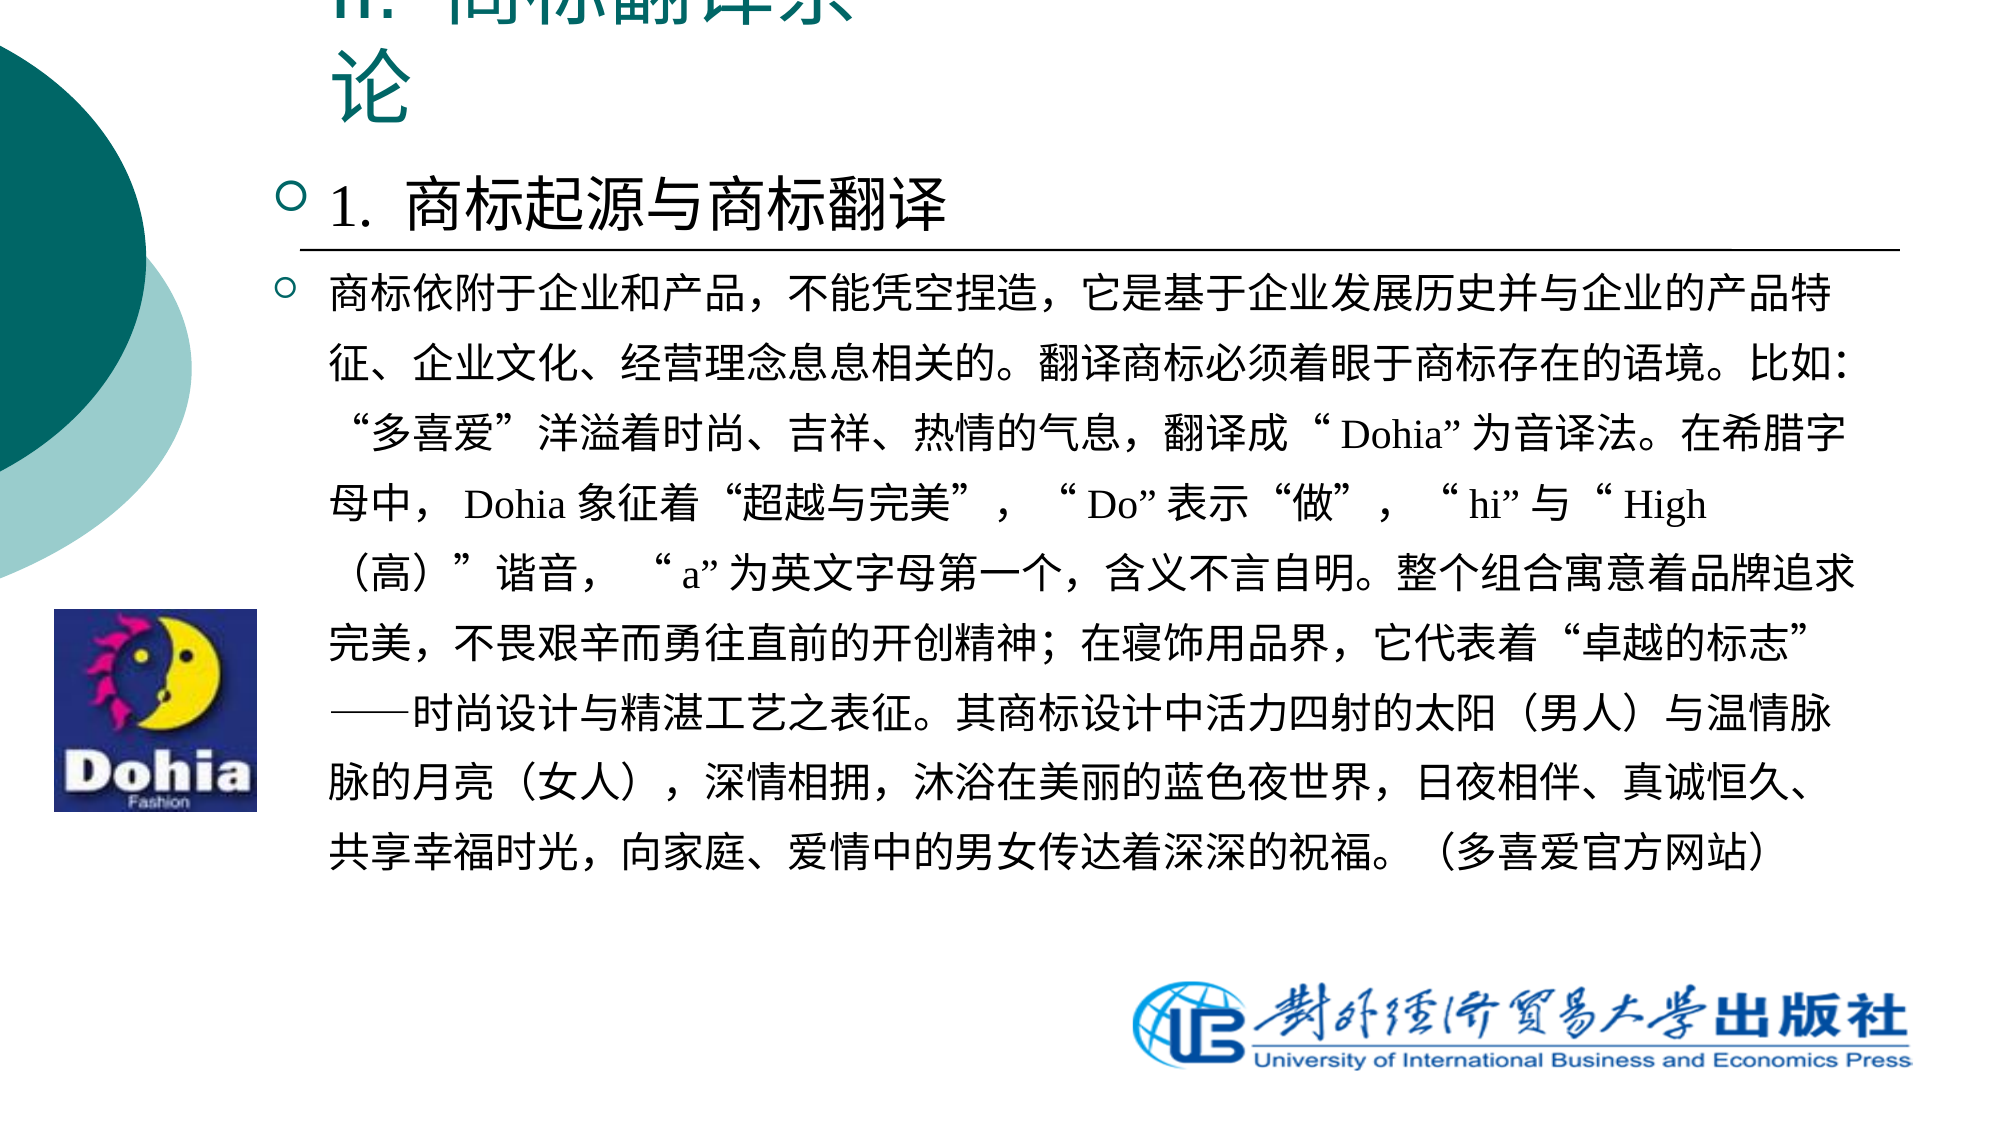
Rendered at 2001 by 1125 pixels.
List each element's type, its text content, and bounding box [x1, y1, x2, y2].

picture [1054, 922, 2000, 1125]
picture [54, 609, 257, 812]
list 1. 商标起源与商标翻译 商标依附于企业和产品，不能凭空捏造，它是基于企业发展历史并与企业的产品特征、企业文化、经营理念息息相关的。翻译商标必须着眼于商标存在的语境。比如：“多喜爱”洋溢着时尚、吉祥、热情的气息，翻译成“Dohia”为音译法。在希腊字母中，Dohia象征着“超越与完美”，“Do”表示“做”，“hi”与“High（高）”谐音， “a”为英文字母第一个，含义不言自明。整个组合寓意着品牌追求完美，不畏艰辛而勇往直前的开创精神；在寝饰用品界，它代表着“卓越的标志”——时尚设计与精湛工艺之表征。其商标设计中活力四射的太阳（男人）与温情脉脉的月亮（女人），深情相拥，沐浴在美丽的蓝色夜世界，日夜相伴、真诚恒久、共享幸福时光，向家庭、爱情中的男女传达着深深的祝福。（多喜爱官方网站） [257, 172, 1880, 941]
title II. 商标翻译余论 [314, 18, 947, 143]
